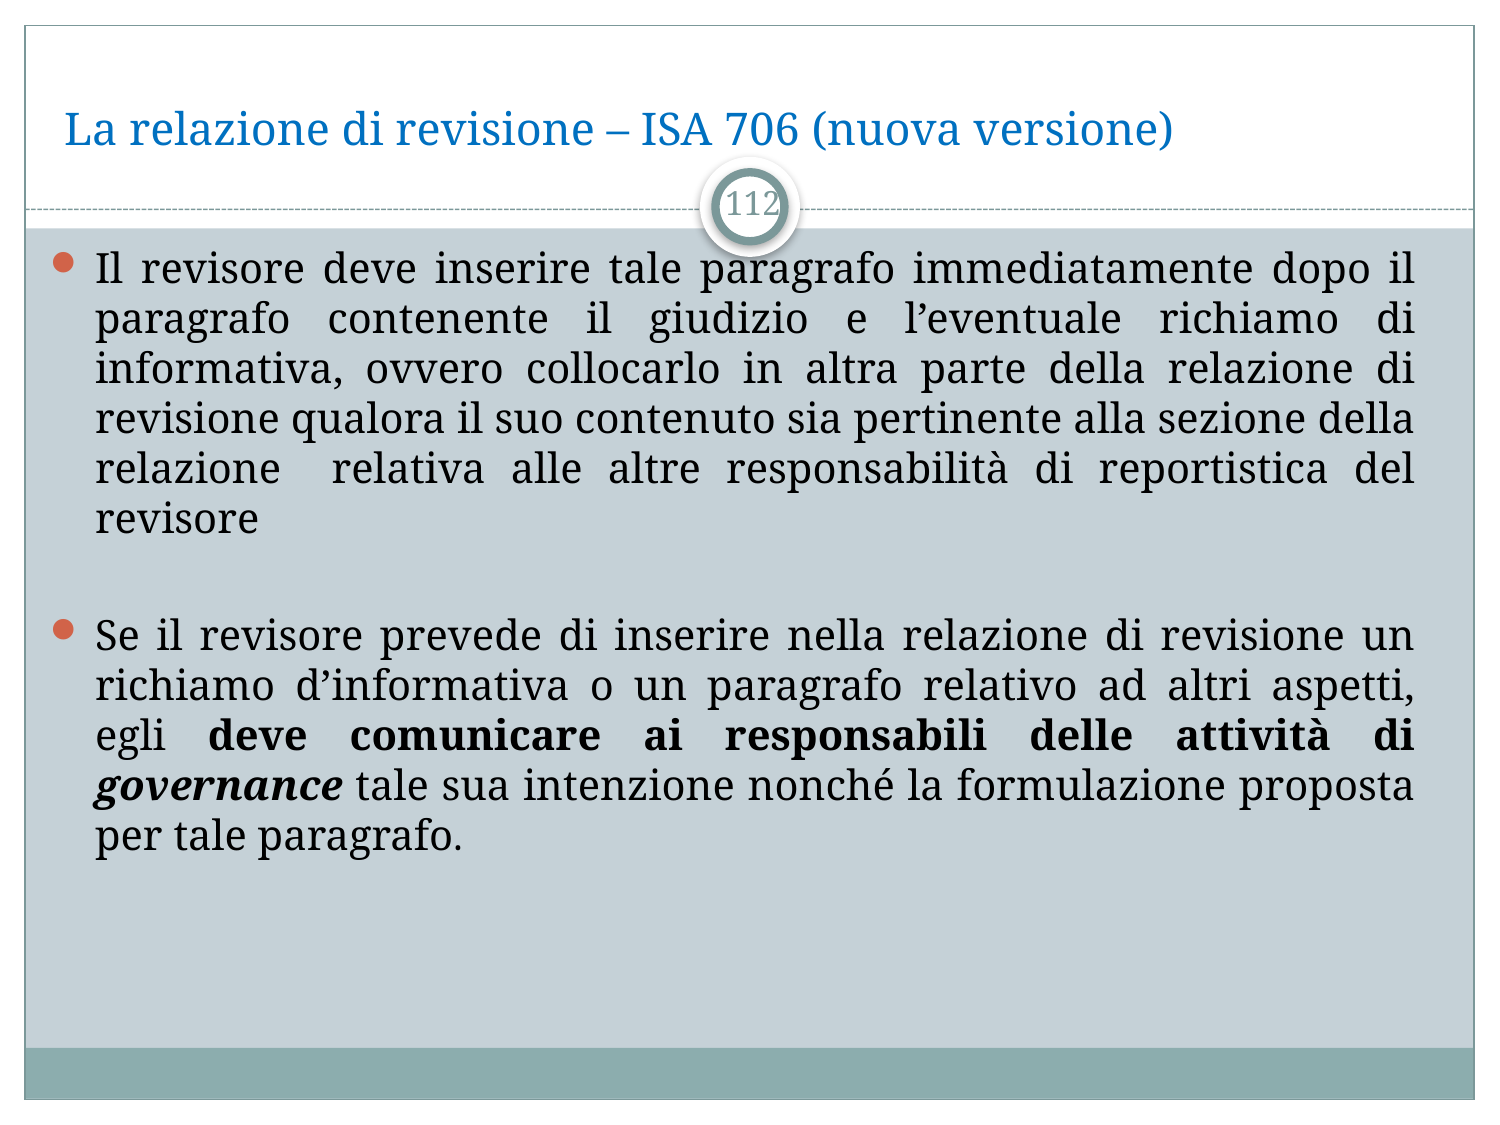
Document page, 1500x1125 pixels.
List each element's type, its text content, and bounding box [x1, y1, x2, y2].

list Il revisore deve inserire tale paragrafo immediatamente dopo il paragrafo contenente il giudizio e l’eventuale richiamo di informativa, ovvero collocarlo in altra parte della relazione di revisione qualora il suo contenuto sia pertinente alla sezione della relazione relativa alle altre responsabilità di reportistica del revisore Se il revisore prevede di inserire nella relazione di revisione un richiamo d’informativa o un paragrafo relativo ad altri aspetti, egli deve comunicare ai responsabili delle attività di governance tale sua intenzione nonché la formulazione proposta per tale paragrafo. [35, 234, 1431, 985]
slide_number 112 [715, 168, 791, 241]
title La relazione di revisione – ISA 706 (nuova versione) [49, 37, 1450, 162]
